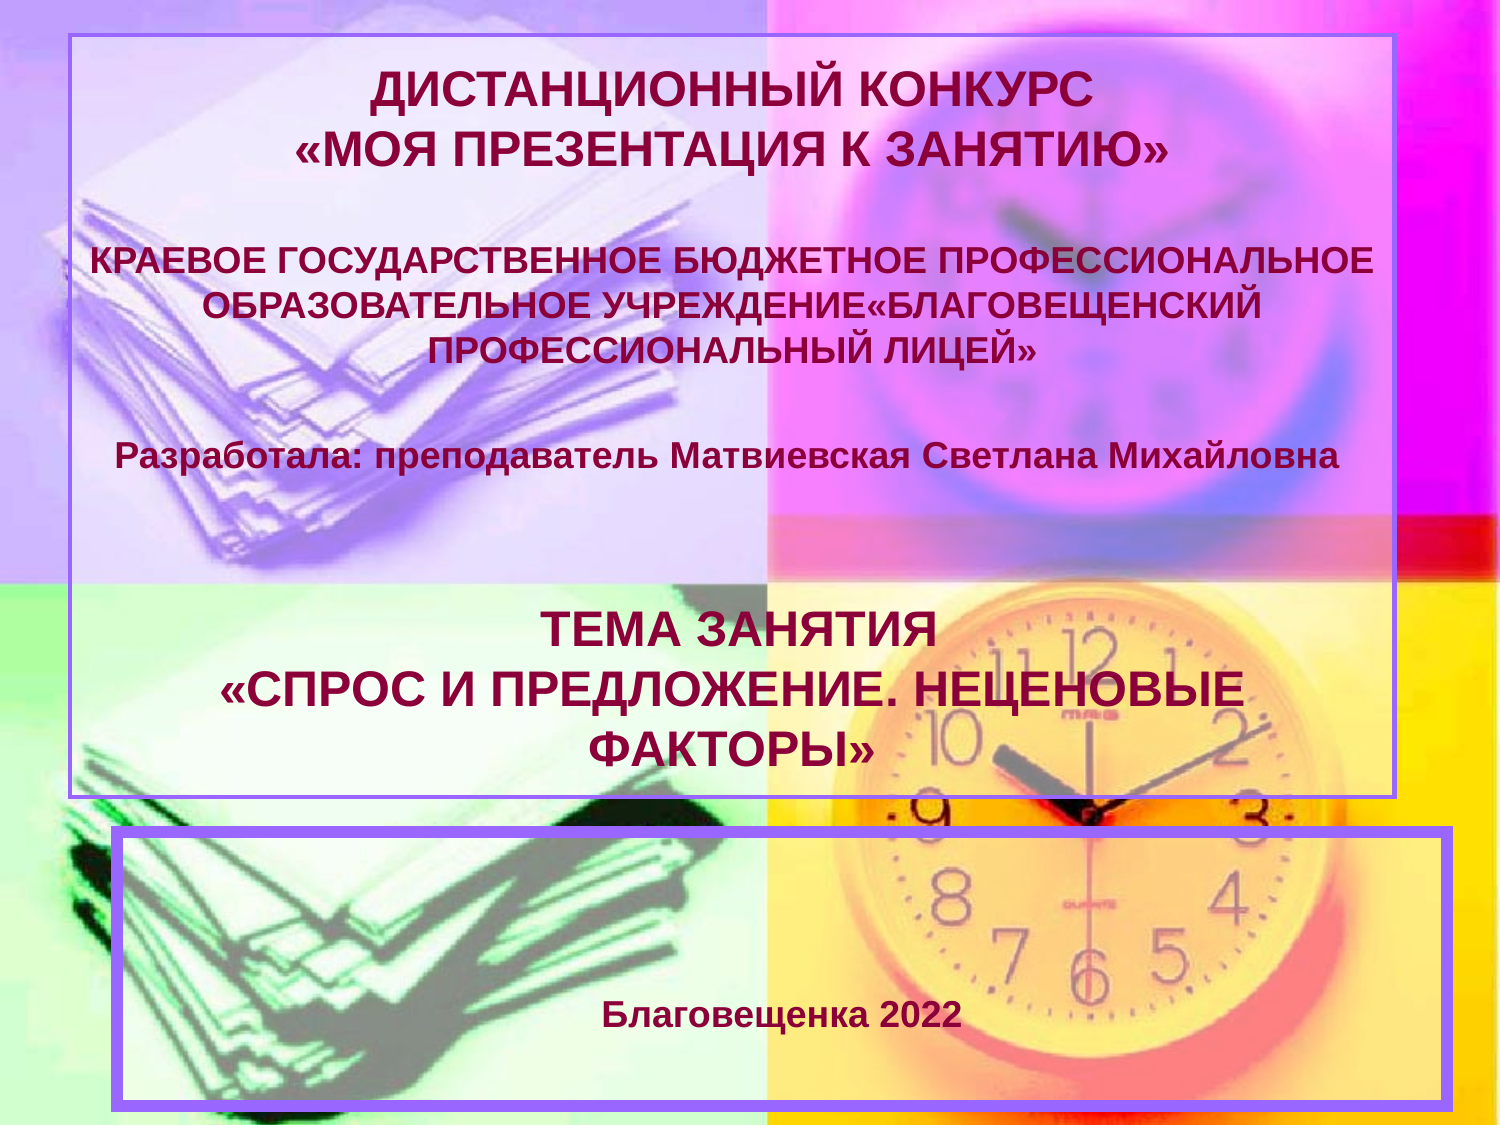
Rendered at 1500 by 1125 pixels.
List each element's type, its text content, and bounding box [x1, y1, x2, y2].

picture [0, 0, 1500, 1125]
subtitle Благовещенка 2022 [111, 826, 1453, 1112]
title ДИСТАНЦИОННЫЙ КОНКУРС «МОЯ ПРЕЗЕНТАЦИЯ К ЗАНЯТИЮ» КРАЕВОЕ ГОСУДАРСТВЕННОЕ БЮДЖЕТНОЕ ПРОФЕССИОНАЛЬНОЕ ОБРАЗОВАТЕЛЬНОЕ УЧРЕЖДЕНИЕ«БЛАГОВЕЩЕНСКИЙ ПРОФЕССИОНАЛЬНЫЙ ЛИЦЕЙ» Разработала: преподаватель Матвиевская Светлана Михайловна ТЕМА ЗАНЯТИЯ «СПРОС И ПРЕДЛОЖЕНИЕ. НЕЦЕНОВЫЕ ФАКТОРЫ» [64, 29, 1401, 803]
